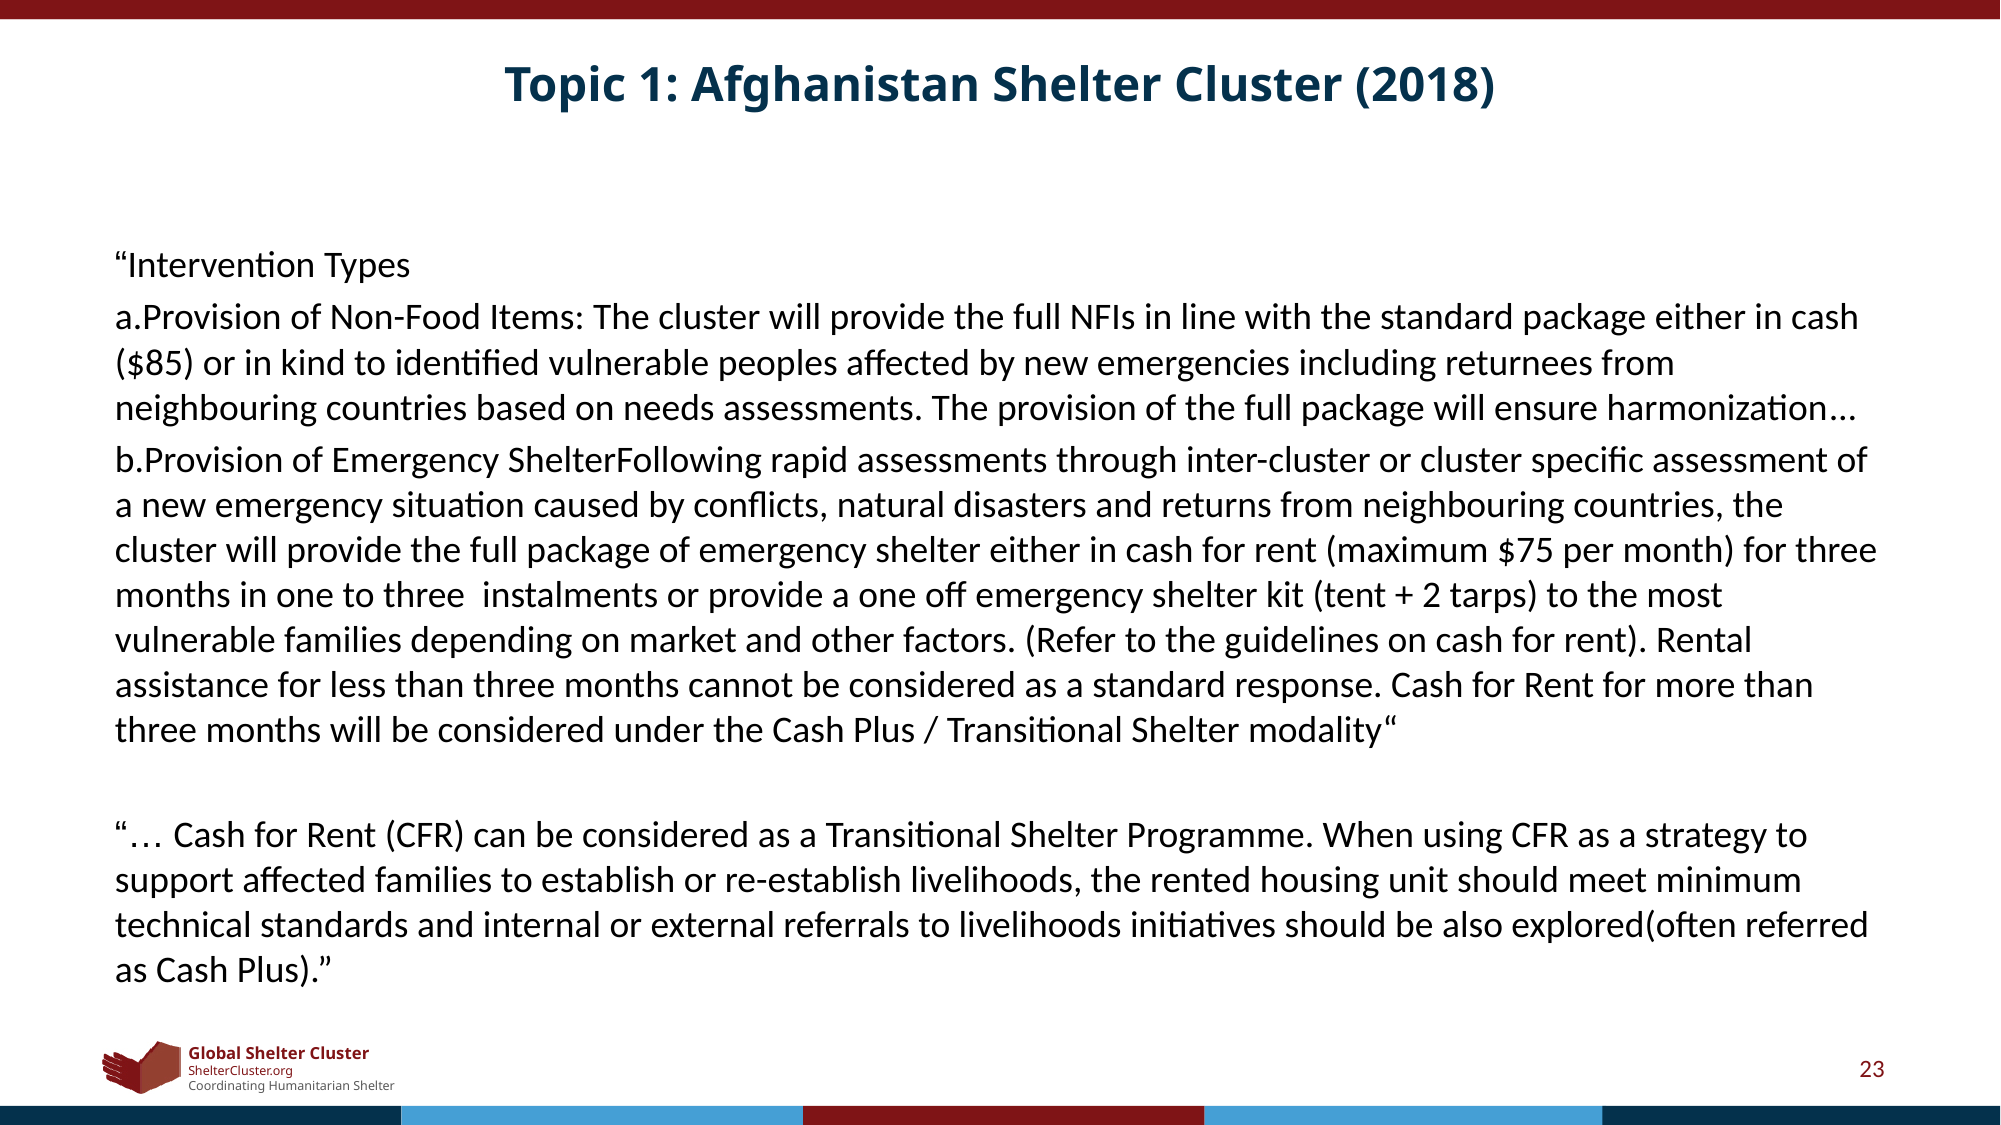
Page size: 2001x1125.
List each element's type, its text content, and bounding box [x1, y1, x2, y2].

list “Intervention Types a.Provision of Non-Food Items: The cluster will provide the full NFIs in line with the standard package either in cash ($85) or in kind to identified vulnerable peoples affected by new emergencies including returnees from neighbouring countries based on needs assessments. The provision of the full package will ensure harmonization… b.Provision of Emergency ShelterFollowing rapid assessments through inter-cluster or cluster specific assessment of a new emergency situation caused by conflicts, natural disasters and returns from neighbouring countries, the cluster will provide the full package of emergency shelter either in cash for rent (maximum $75 per month) for three months in one to three instalments or provide a one off emergency shelter kit (tent + 2 tarps) to the most vulnerable families depending on market and other factors. (Refer to the guidelines on cash for rent). Rental assistance for less than three months cannot be considered as a standard response. Cash for Rent for more than three months will be considered under the Cash Plus / Transitional Shelter modality“ “… Cash for Rent (CFR) can be considered as a Transitional Shelter Programme. When using CFR as a strategy to support affected families to establish or re-establish livelihoods, the rented housing unit should meet minimum technical standards and internal or external referrals to livelihoods initiatives should be also explored(often referred as Cash Plus).” [99, 232, 1900, 975]
slide_number 23 [1433, 1037, 1900, 1098]
title Topic 1: Afghanistan Shelter Cluster (2018) [99, 45, 1900, 232]
picture [102, 1041, 181, 1094]
